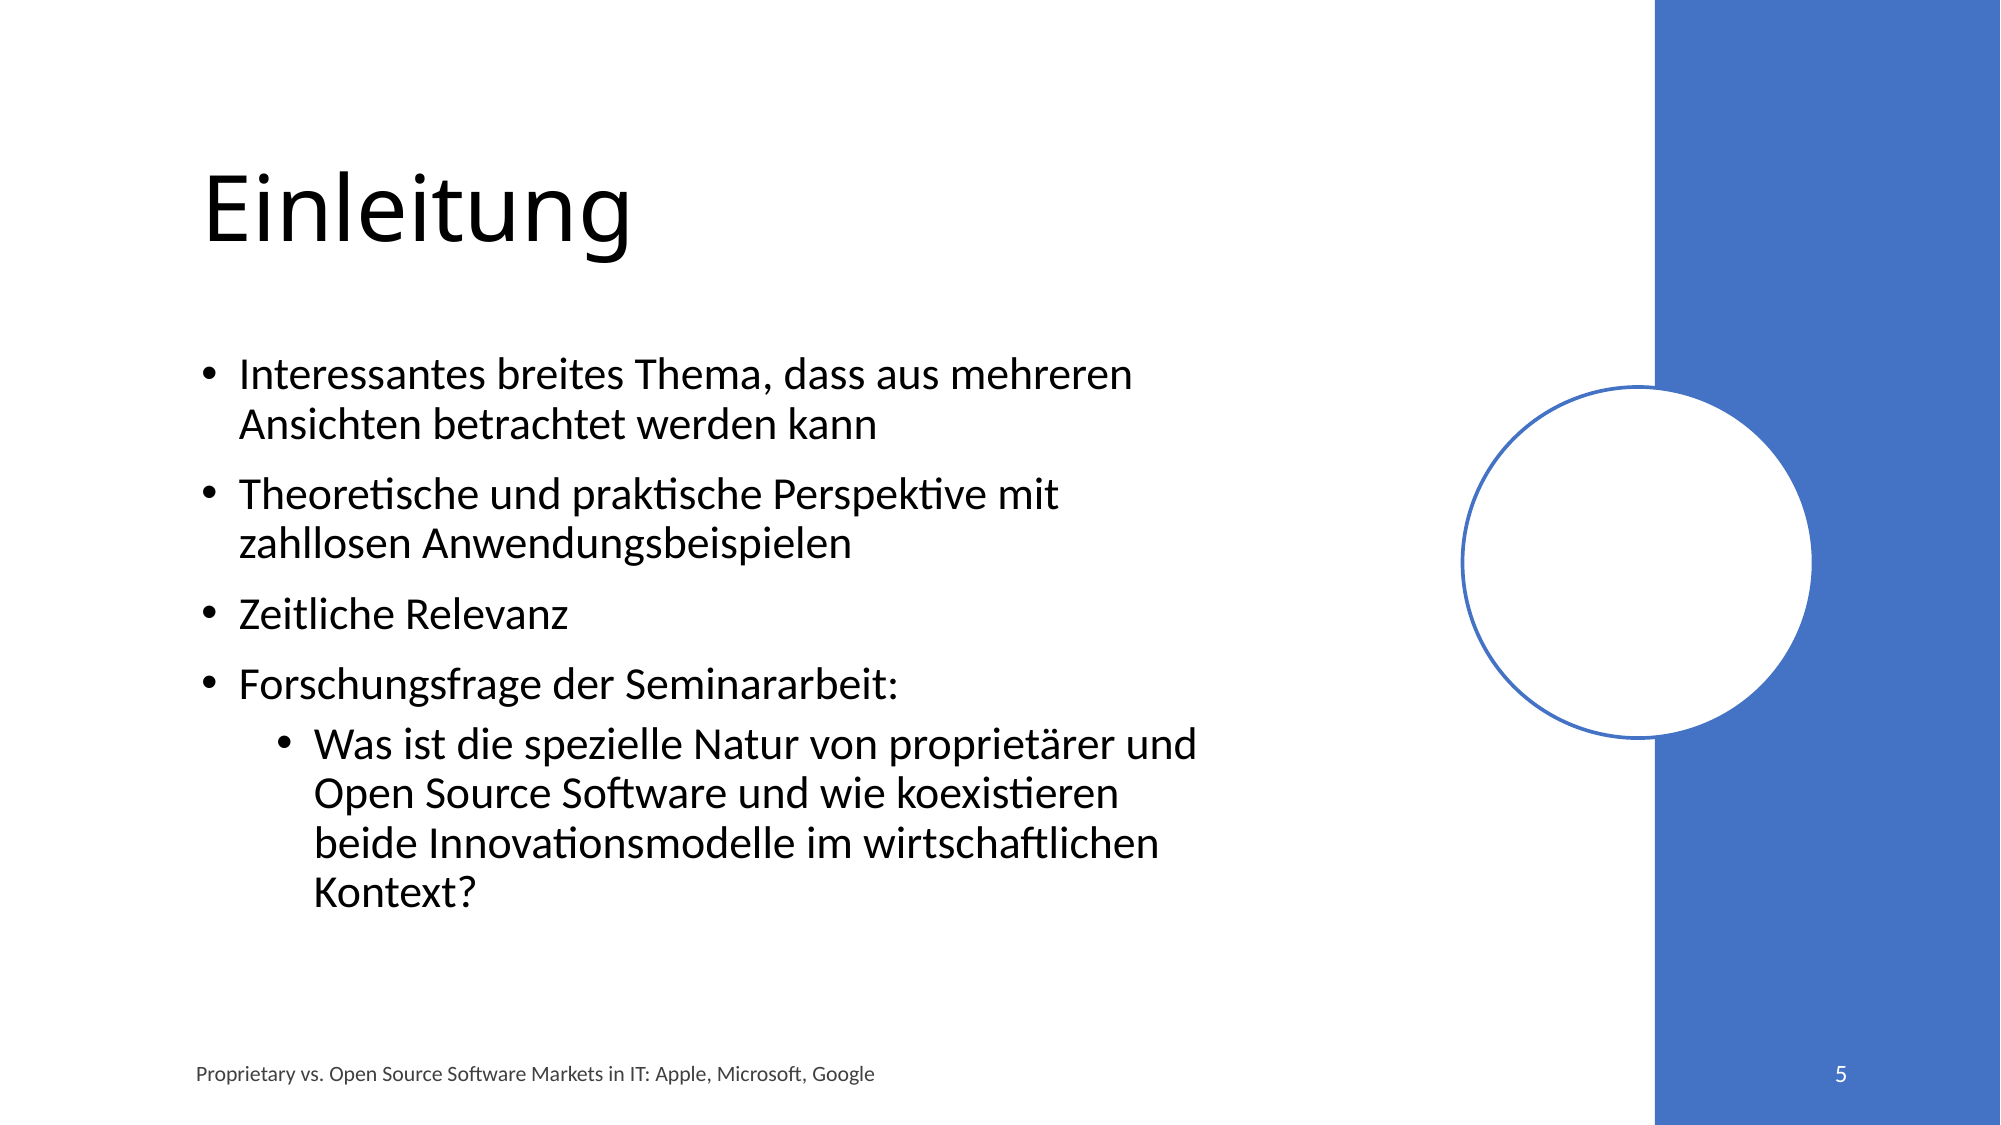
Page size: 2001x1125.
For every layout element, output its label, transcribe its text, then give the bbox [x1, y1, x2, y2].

text_box [1654, 0, 2000, 1125]
title Einleitung [186, 102, 1413, 321]
footer Proprietary vs. Open Source Software Markets in IT: Apple, Microsoft, Google [181, 1042, 984, 1103]
slide_number 5 [1696, 1042, 1863, 1103]
text_box [1461, 385, 1815, 740]
list Interessantes breites Thema, dass aus mehreren Ansichten betrachtet werden kann Theoretische und praktische Perspektive mit zahllosen Anwendungsbeispielen Zeitliche Relevanz Forschungsfrage der Seminararbeit: Was ist die spezielle Natur von proprietärer und Open Source Software und wie koexistieren beide Innovationsmodelle im wirtschaftlichen Kontext? [186, 320, 1248, 1022]
